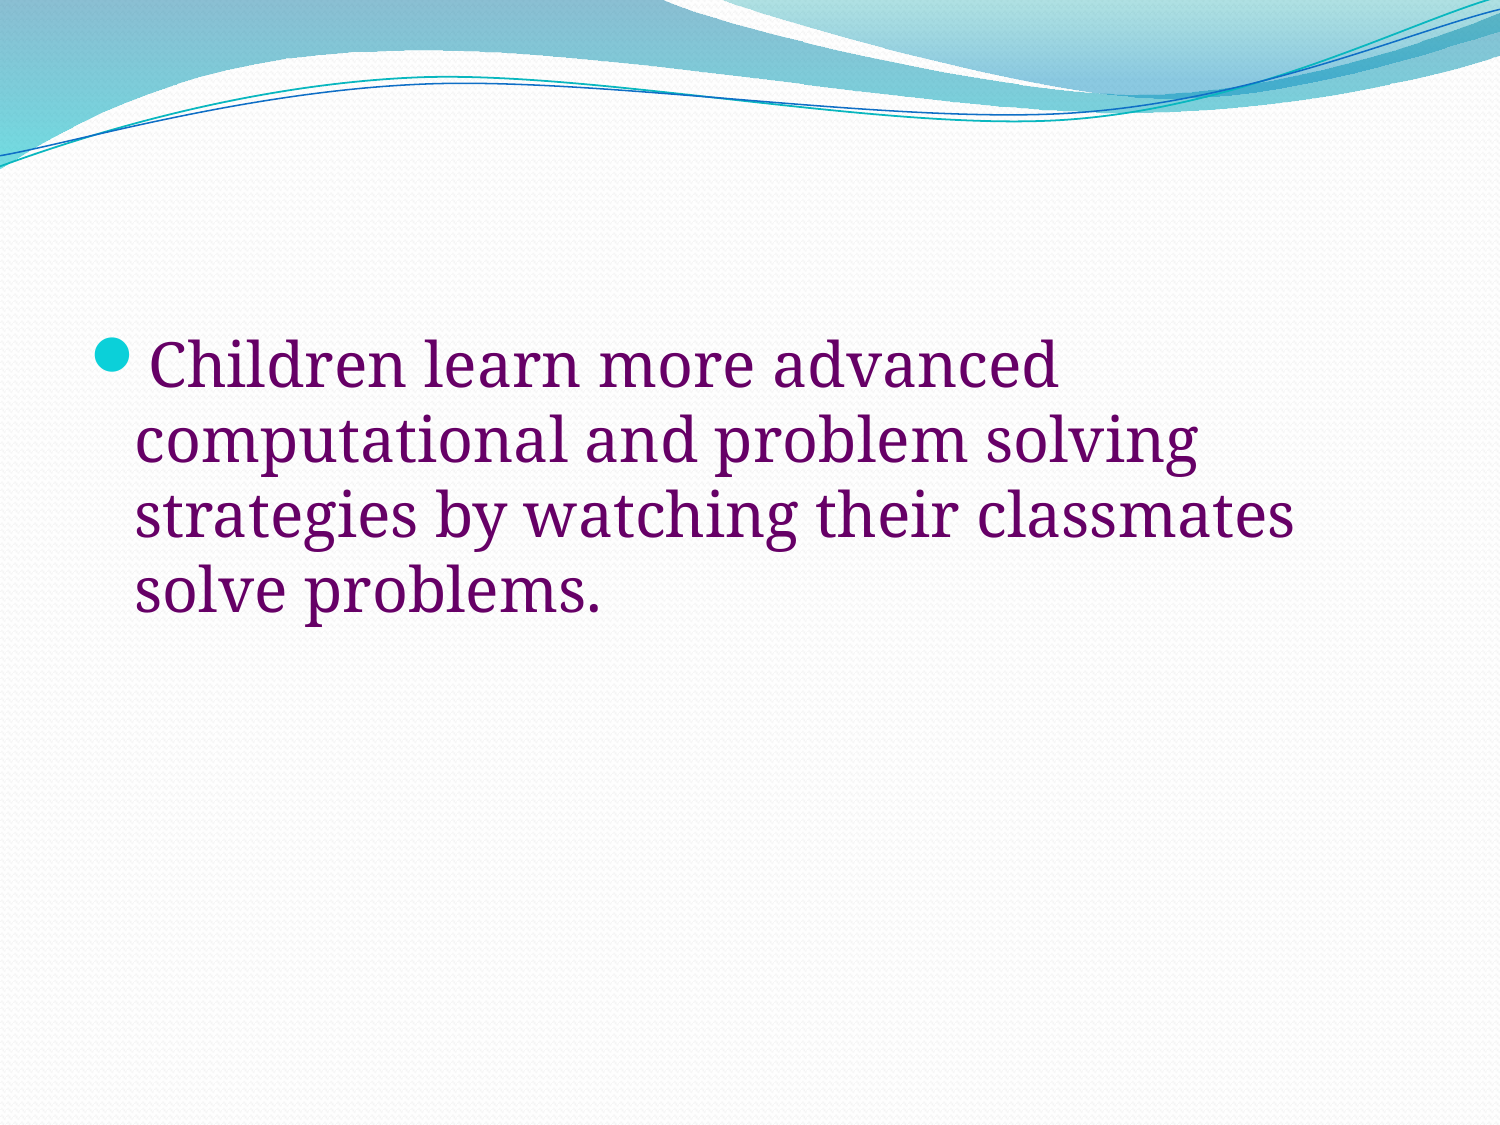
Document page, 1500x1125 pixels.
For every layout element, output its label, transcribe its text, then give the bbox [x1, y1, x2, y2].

list Children learn more advanced computational and problem solving strategies by watching their classmates solve problems. [75, 317, 1425, 1038]
